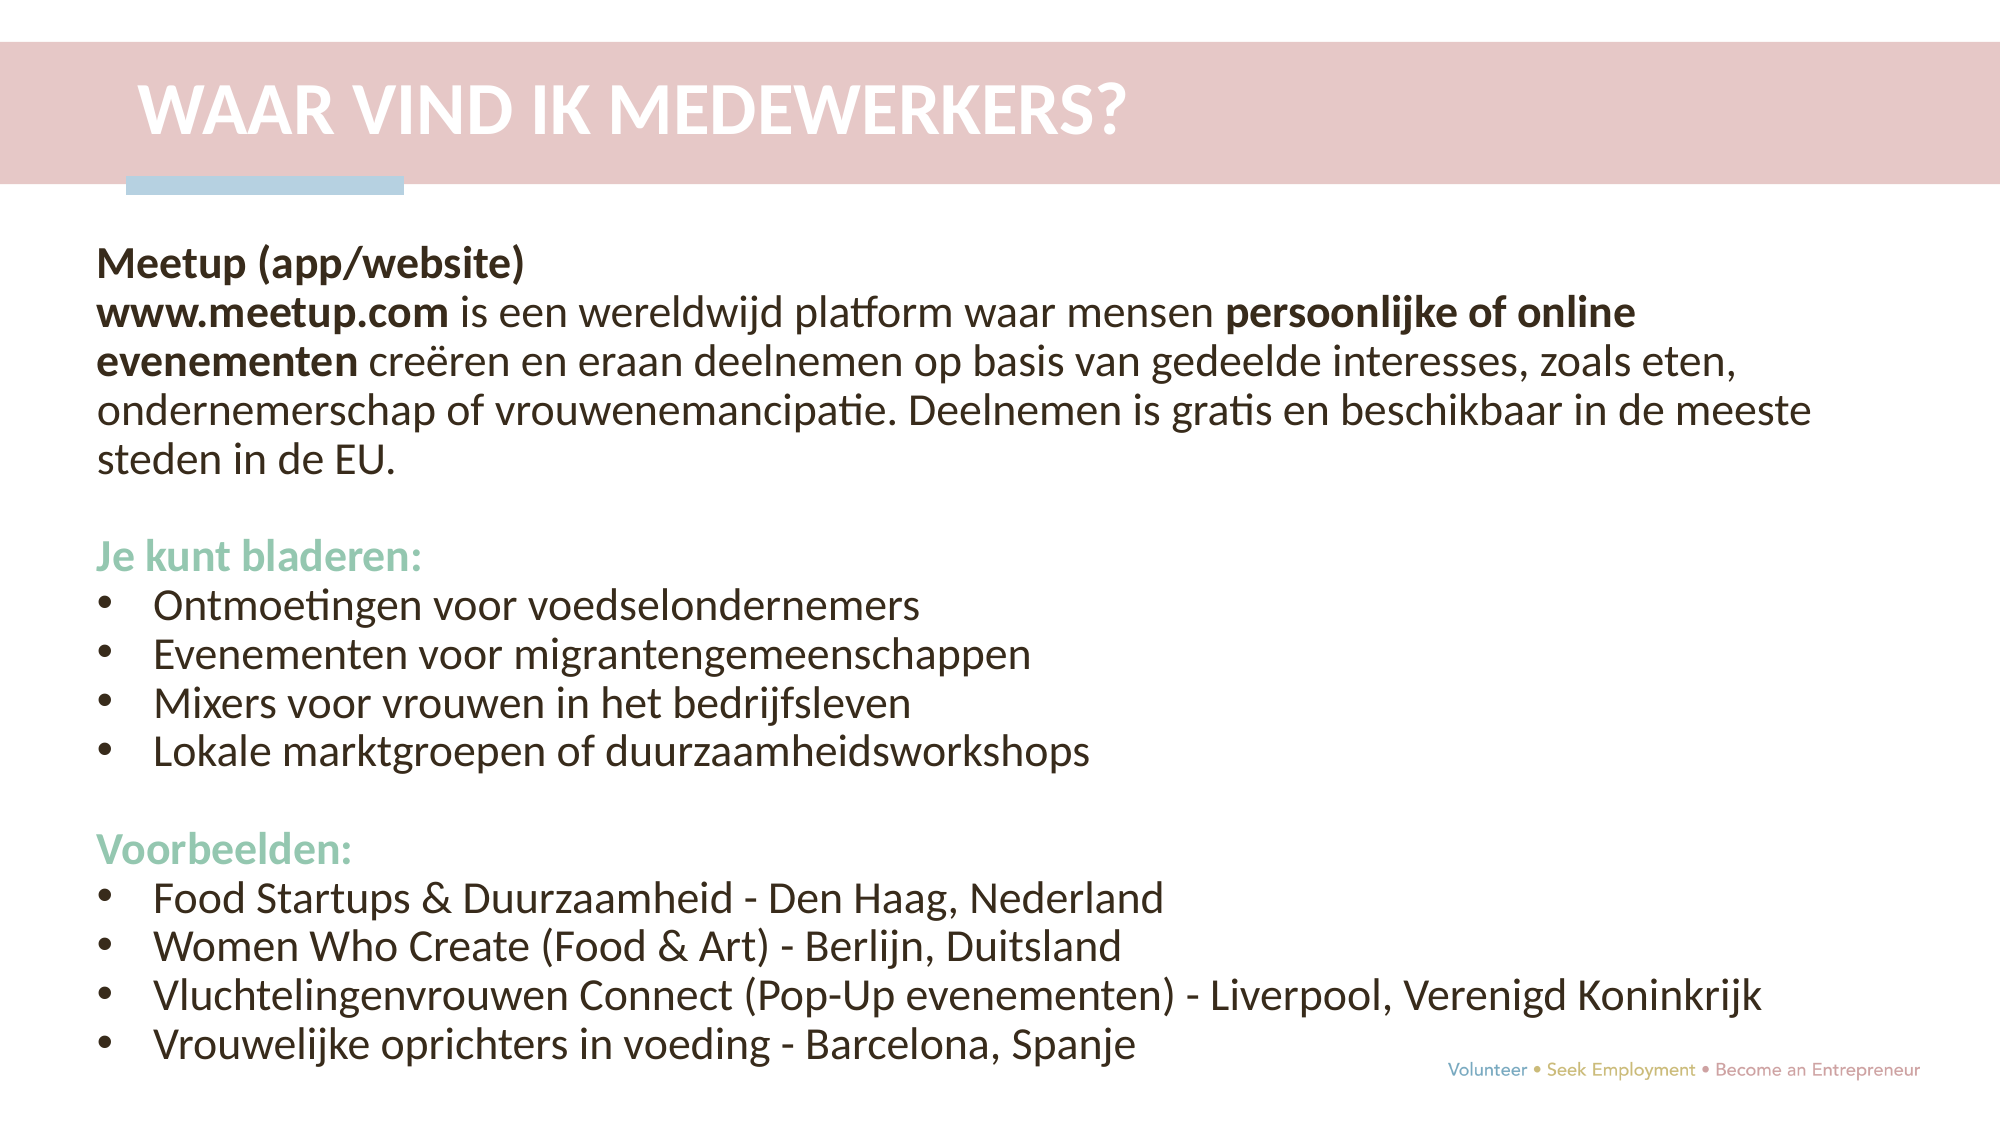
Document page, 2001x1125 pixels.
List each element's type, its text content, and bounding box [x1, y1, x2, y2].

picture [1418, 1046, 1971, 1103]
list Meetup (app/website) www.meetup.com is een wereldwijd platform waar mensen persoonlijke of online evenementen creëren en eraan deelnemen op basis van gedeelde interesses, zoals eten, ondernemerschap of vrouwenemancipatie. Deelnemen is gratis en beschikbaar in de meeste steden in de EU. Je kunt bladeren: Ontmoetingen voor voedselondernemers Evenementen voor migrantengemeenschappen Mixers voor vrouwen in het bedrijfsleven Lokale marktgroepen of duurzaamheidsworkshops Voorbeelden: Food Startups & Duurzaamheid - Den Haag, Nederland Women Who Create (Food & Art) - Berlijn, Duitsland Vluchtelingenvrouwen Connect (Pop-Up evenementen) - Liverpool, Verenigd Koninkrijk Vrouwelijke oprichters in voeding - Barcelona, Spanje [82, 232, 1890, 999]
list WAAR VIND IK MEDEWERKERS? [123, 51, 1913, 170]
